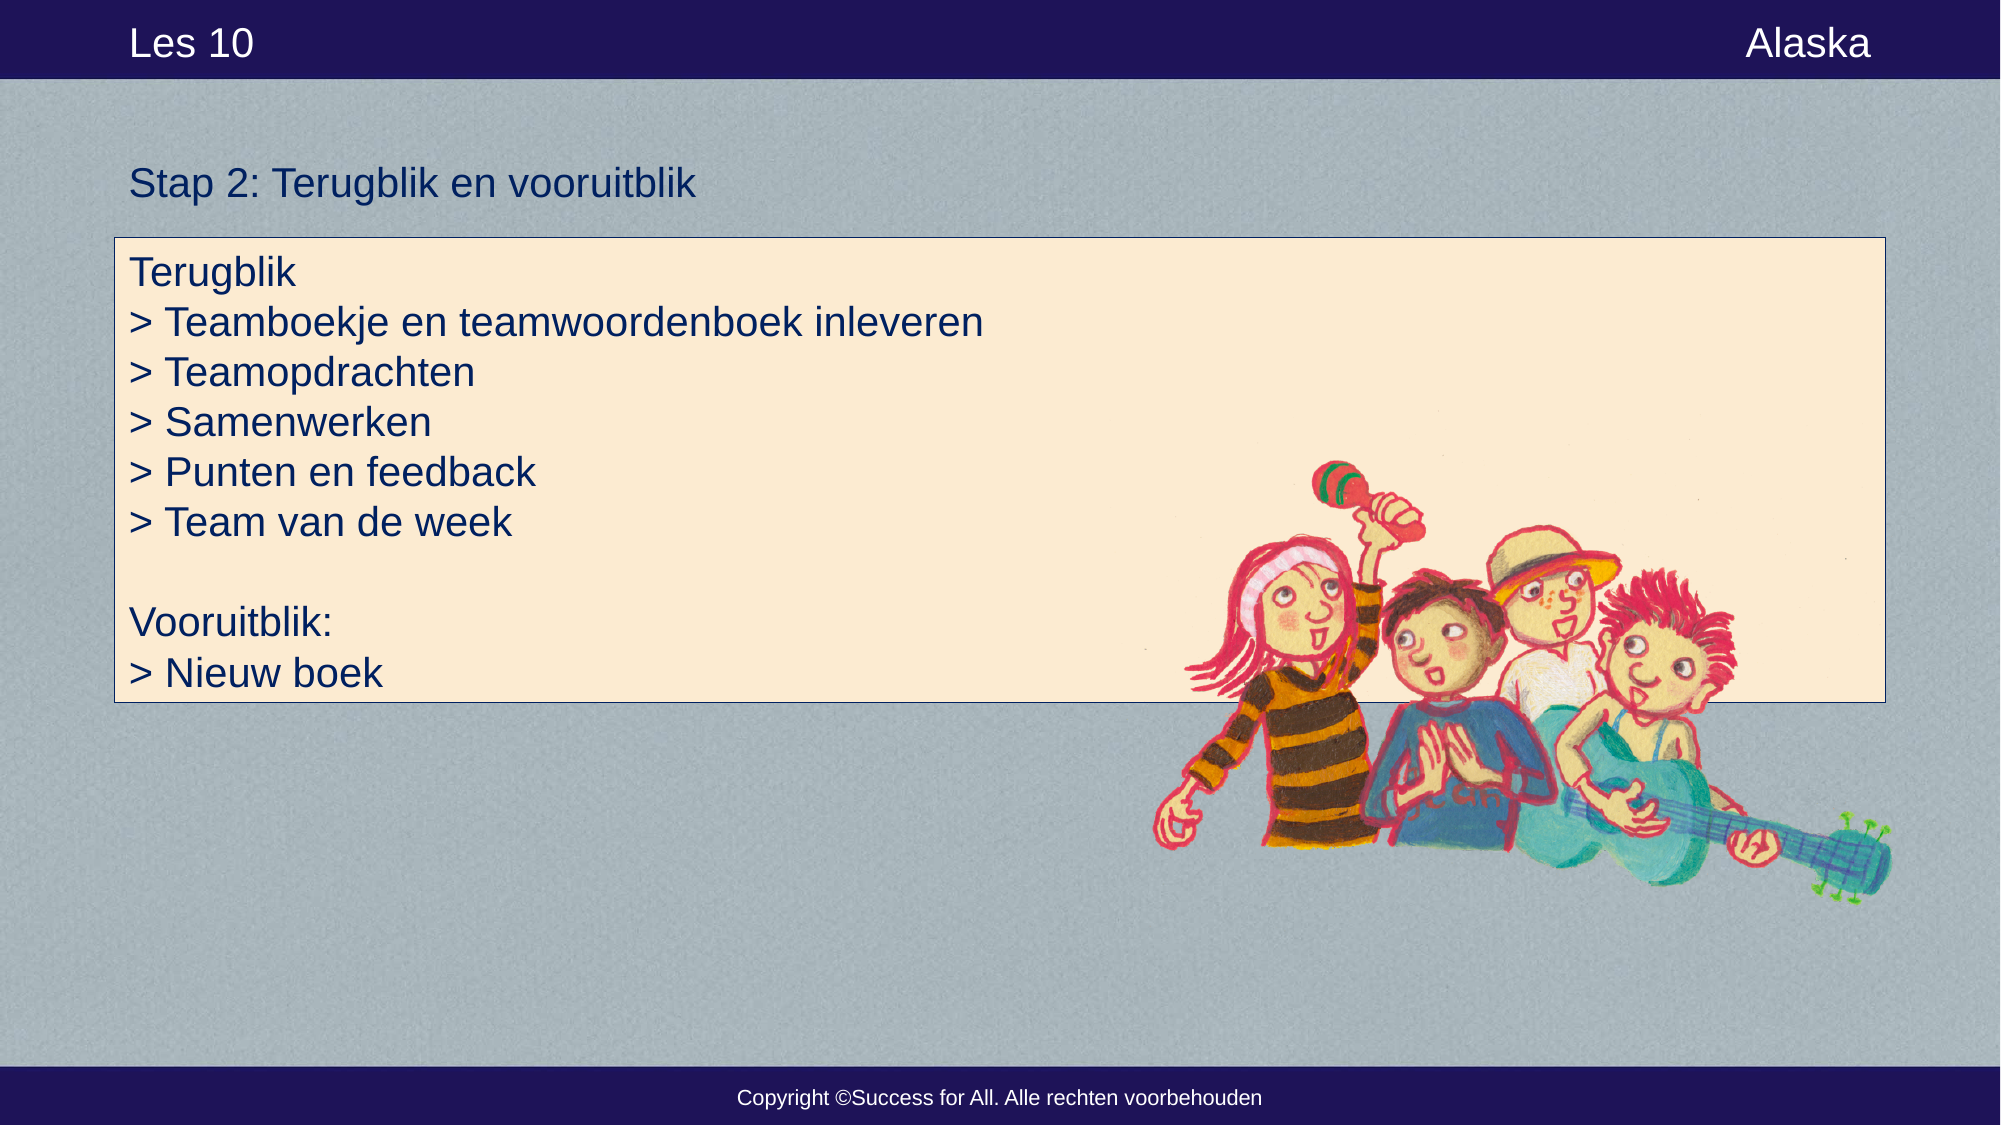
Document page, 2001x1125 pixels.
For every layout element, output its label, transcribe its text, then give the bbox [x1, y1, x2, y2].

text_box Les 10 [114, 8, 354, 73]
text_box Alaska [999, 8, 1886, 73]
picture [0, 0, 2001, 1125]
text_box Copyright ©Success for All. Alle rechten voorbehouden [0, 1076, 2000, 1125]
text_box Terugblik > Teamboekje en teamwoordenboek inleveren > Teamopdrachten > Samenwerken > Punten en feedback > Team van de week Vooruitblik: > Nieuw boek [114, 237, 1886, 703]
text_box Stap 2: Terugblik en vooruitblik [113, 148, 1635, 214]
